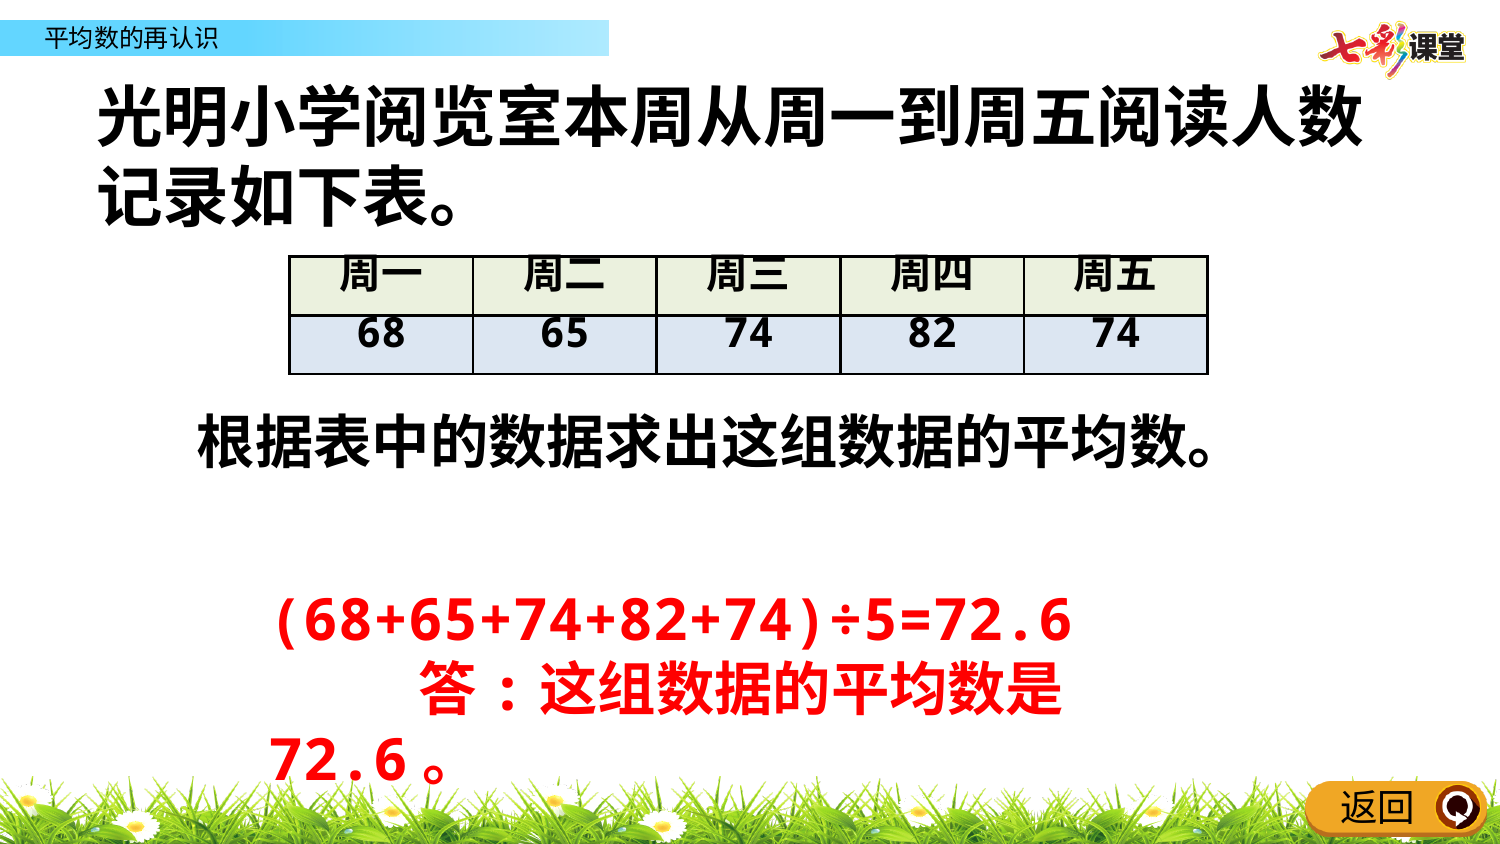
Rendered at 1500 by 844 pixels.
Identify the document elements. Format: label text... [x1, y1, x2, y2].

text_box (68+65+74+82+74)÷5=72.6 答:这组数据的平均数是72.6。 [253, 504, 1140, 800]
table_header 周一 [291, 258, 472, 314]
table_header 周五 [1025, 258, 1206, 314]
table_cell 65 [474, 317, 655, 373]
text_box 光明小学阅览室本周从周一到周五阅读人数记录如下表。 [81, 67, 1424, 243]
table_header 周四 [842, 258, 1023, 314]
table_cell 82 [842, 317, 1023, 373]
table_cell 74 [658, 317, 839, 373]
picture [1316, 20, 1468, 80]
text_box 根据表中的数据求出这组数据的平均数。 [123, 398, 1235, 483]
table_header 周二 [474, 258, 655, 314]
picture [0, 776, 1500, 844]
table_cell 68 [291, 317, 472, 373]
table_cell 74 [1025, 317, 1206, 373]
table_header 周三 [658, 258, 839, 314]
